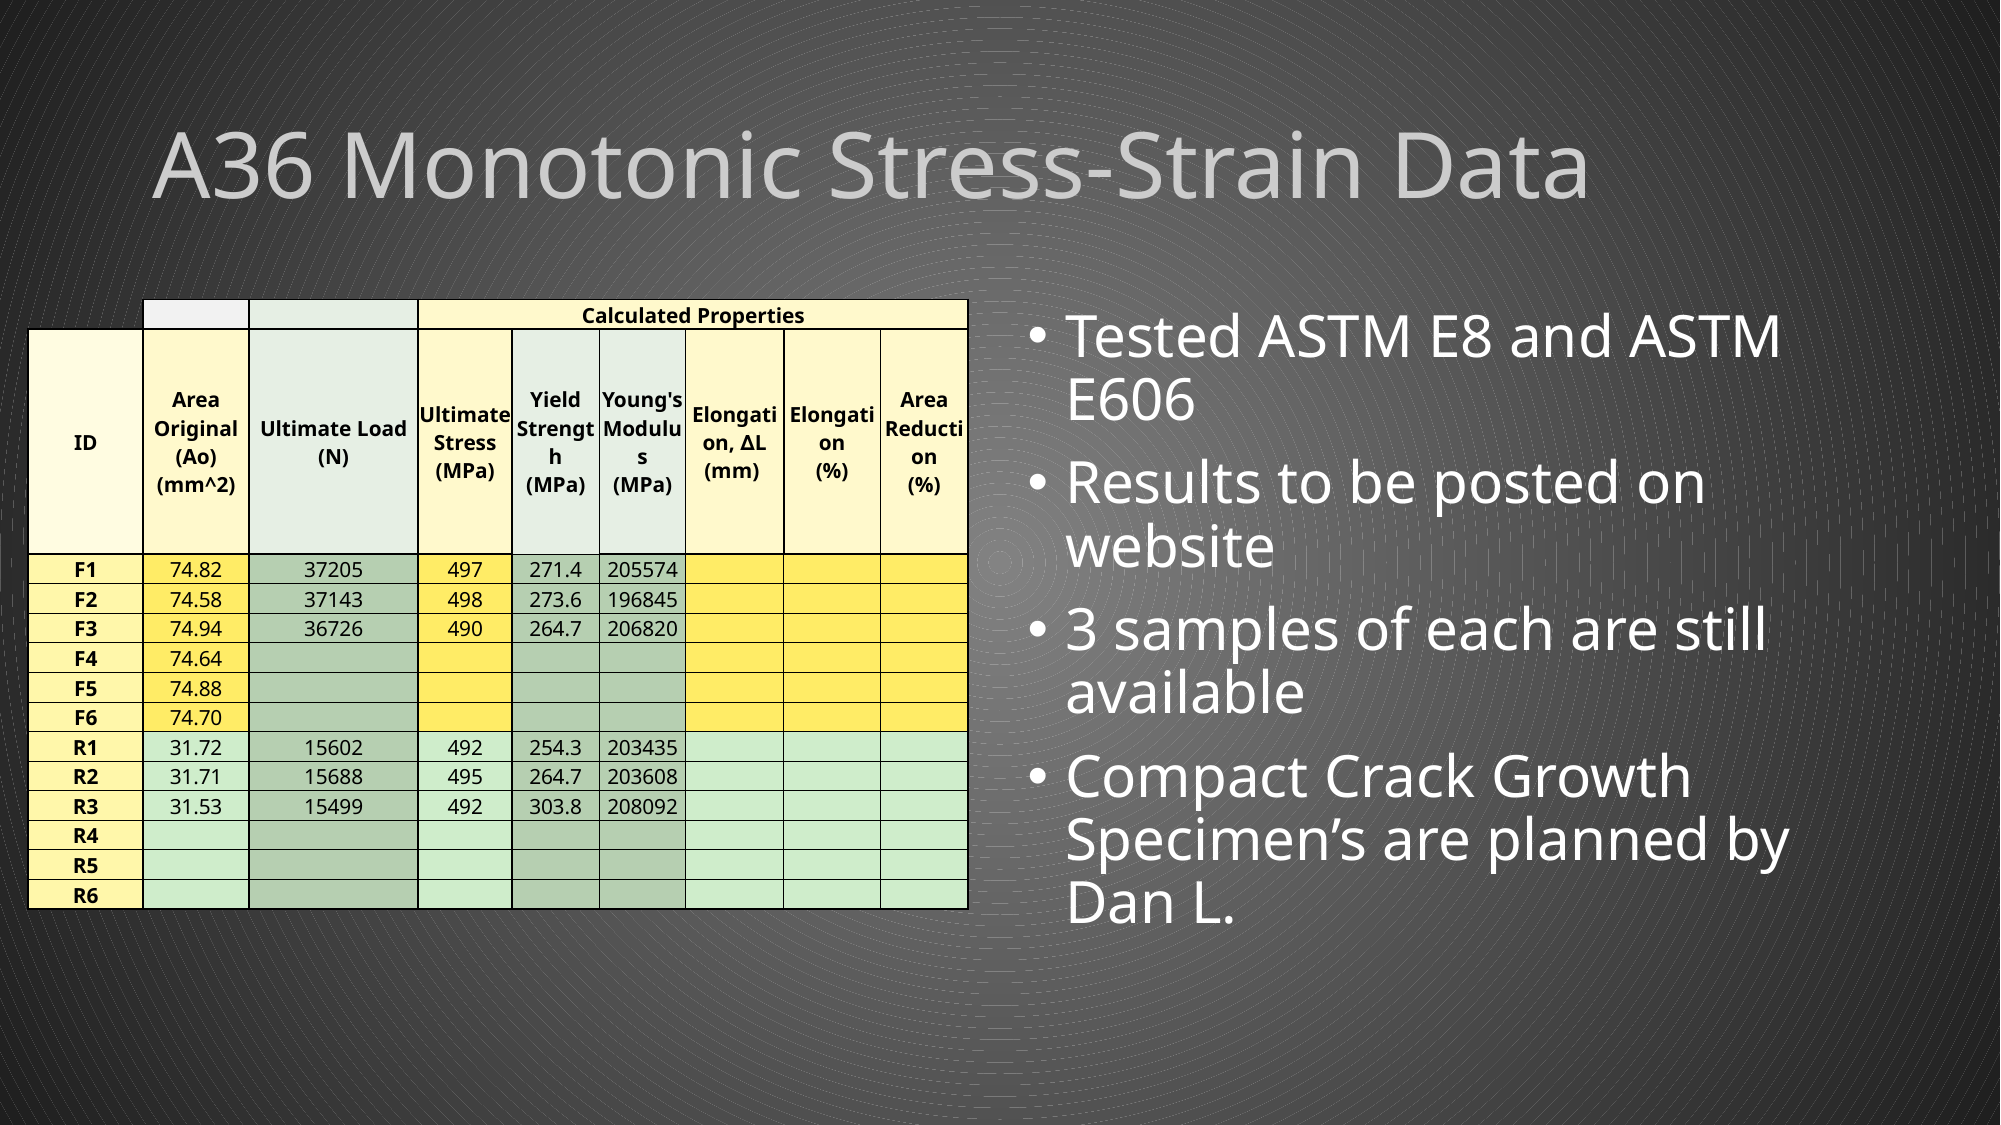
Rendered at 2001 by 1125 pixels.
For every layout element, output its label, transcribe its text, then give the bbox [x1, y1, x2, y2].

table_cell [881, 791, 967, 820]
table_cell R5 [29, 850, 142, 879]
table_cell 31.72 [144, 732, 248, 761]
table_cell [881, 703, 967, 731]
table_cell 492 [419, 791, 511, 820]
table_cell [600, 821, 685, 849]
table_cell [513, 703, 599, 731]
table_cell 264.7 [513, 762, 599, 790]
table_cell [513, 673, 599, 702]
table_cell F1 [29, 555, 142, 583]
table_cell [784, 584, 880, 613]
table_cell Elongation, ∆L (mm) [686, 330, 783, 553]
table_cell [686, 643, 783, 672]
table_cell [419, 673, 511, 702]
table_cell Area Original (Ao) (mm^2) [144, 330, 248, 553]
table_cell [686, 614, 783, 642]
table_cell [784, 791, 880, 820]
table_cell 490 [419, 614, 511, 642]
table_cell [784, 880, 880, 908]
table_cell 74.64 [144, 643, 248, 672]
table_cell [419, 880, 511, 908]
table_cell [784, 850, 880, 879]
table_cell 37205 [250, 555, 417, 583]
table_cell Young's Modulus (MPa) [600, 330, 685, 553]
table_cell [881, 643, 967, 672]
table_cell 203435 [600, 732, 685, 761]
table_cell [144, 850, 248, 879]
table_cell F6 [29, 703, 142, 731]
table_header Calculated Properties [419, 300, 967, 328]
table_cell 74.82 [144, 555, 248, 583]
table_header [144, 300, 248, 328]
table_header [28, 299, 142, 328]
table_cell [881, 880, 967, 908]
table_cell [784, 762, 880, 790]
table_cell 15602 [250, 732, 417, 761]
table_cell 271.4 [513, 555, 599, 583]
table_cell 37143 [250, 584, 417, 613]
table_cell [686, 555, 783, 583]
table_cell Elongation (%) [785, 330, 880, 553]
table_cell [881, 732, 967, 761]
table_cell [419, 643, 511, 672]
table_cell [686, 850, 783, 879]
table_cell ID [29, 330, 142, 553]
table_cell [250, 850, 417, 879]
table_cell [513, 643, 599, 672]
table_cell 273.6 [513, 584, 599, 613]
table_cell [784, 555, 880, 583]
table_cell [881, 673, 967, 702]
table_cell F3 [29, 614, 142, 642]
table_cell [686, 880, 783, 908]
table_cell [881, 850, 967, 879]
table_cell [600, 880, 685, 908]
table_cell 15688 [250, 762, 417, 790]
table_cell [144, 821, 248, 849]
table_cell [881, 821, 967, 849]
table_cell R2 [29, 762, 142, 790]
table_cell [419, 821, 511, 849]
table_cell 495 [419, 762, 511, 790]
table_cell 74.94 [144, 614, 248, 642]
table_cell 203608 [600, 762, 685, 790]
table_cell [250, 703, 417, 731]
table_cell [784, 703, 880, 731]
table_cell [419, 850, 511, 879]
table_cell Ultimate Stress (MPa) [419, 330, 511, 553]
table_cell [686, 762, 783, 790]
table_cell Yield Strength (MPa) [513, 330, 599, 554]
table_cell 254.3 [513, 732, 599, 761]
table_cell Ultimate Load (N) [250, 330, 417, 553]
table_cell [686, 703, 783, 731]
table_header [250, 300, 417, 328]
table_cell [250, 880, 417, 908]
table_cell 208092 [600, 791, 685, 820]
table_cell F2 [29, 584, 142, 613]
table_cell [686, 673, 783, 702]
table_cell R3 [29, 791, 142, 820]
table_cell [881, 584, 967, 613]
table_cell [881, 762, 967, 790]
table_cell F4 [29, 643, 142, 672]
table_cell F5 [29, 673, 142, 702]
table_cell [881, 555, 967, 583]
table_cell 497 [419, 555, 511, 583]
table_cell [250, 673, 417, 702]
table_cell [600, 850, 685, 879]
table_cell 205574 [600, 555, 685, 583]
table_cell [144, 880, 248, 908]
table_cell 498 [419, 584, 511, 613]
title A36 Monotonic Stress-Strain Data [137, 59, 1863, 278]
table_cell 15499 [250, 791, 417, 820]
table_cell [784, 821, 880, 849]
table_cell 196845 [600, 584, 685, 613]
table_cell 264.7 [513, 614, 599, 642]
table_cell [513, 821, 599, 849]
table_cell [419, 703, 511, 731]
table_cell R6 [29, 880, 142, 908]
table_cell [784, 732, 880, 761]
table_cell [600, 673, 685, 702]
table_cell [686, 791, 783, 820]
table_cell [600, 703, 685, 731]
list Tested ASTM E8 and ASTM E606 Results to be posted on website 3 samples of each are still available Compact Crack Growth Specimen’s are planned by Dan L. [1012, 299, 1863, 1014]
table_cell [250, 643, 417, 672]
table_cell [784, 614, 880, 642]
table_cell 31.71 [144, 762, 248, 790]
table_cell [784, 643, 880, 672]
table_cell [600, 643, 685, 672]
table_cell 74.70 [144, 703, 248, 731]
table_cell [784, 673, 880, 702]
table_cell [513, 880, 599, 908]
table_cell [513, 850, 599, 879]
table_cell [881, 614, 967, 642]
table_cell Area Reduction (%) [881, 330, 967, 553]
table_cell R1 [29, 732, 142, 761]
table_cell 74.58 [144, 584, 248, 613]
table_cell 36726 [250, 614, 417, 642]
table_cell 31.53 [144, 791, 248, 820]
table_cell R4 [29, 821, 142, 849]
table_cell 206820 [600, 614, 685, 642]
table_cell [686, 821, 783, 849]
table_cell 492 [419, 732, 511, 761]
table_cell [686, 584, 783, 613]
table_cell 74.88 [144, 673, 248, 702]
table_cell [686, 732, 783, 761]
table_cell 303.8 [513, 791, 599, 820]
table_cell [250, 821, 417, 849]
